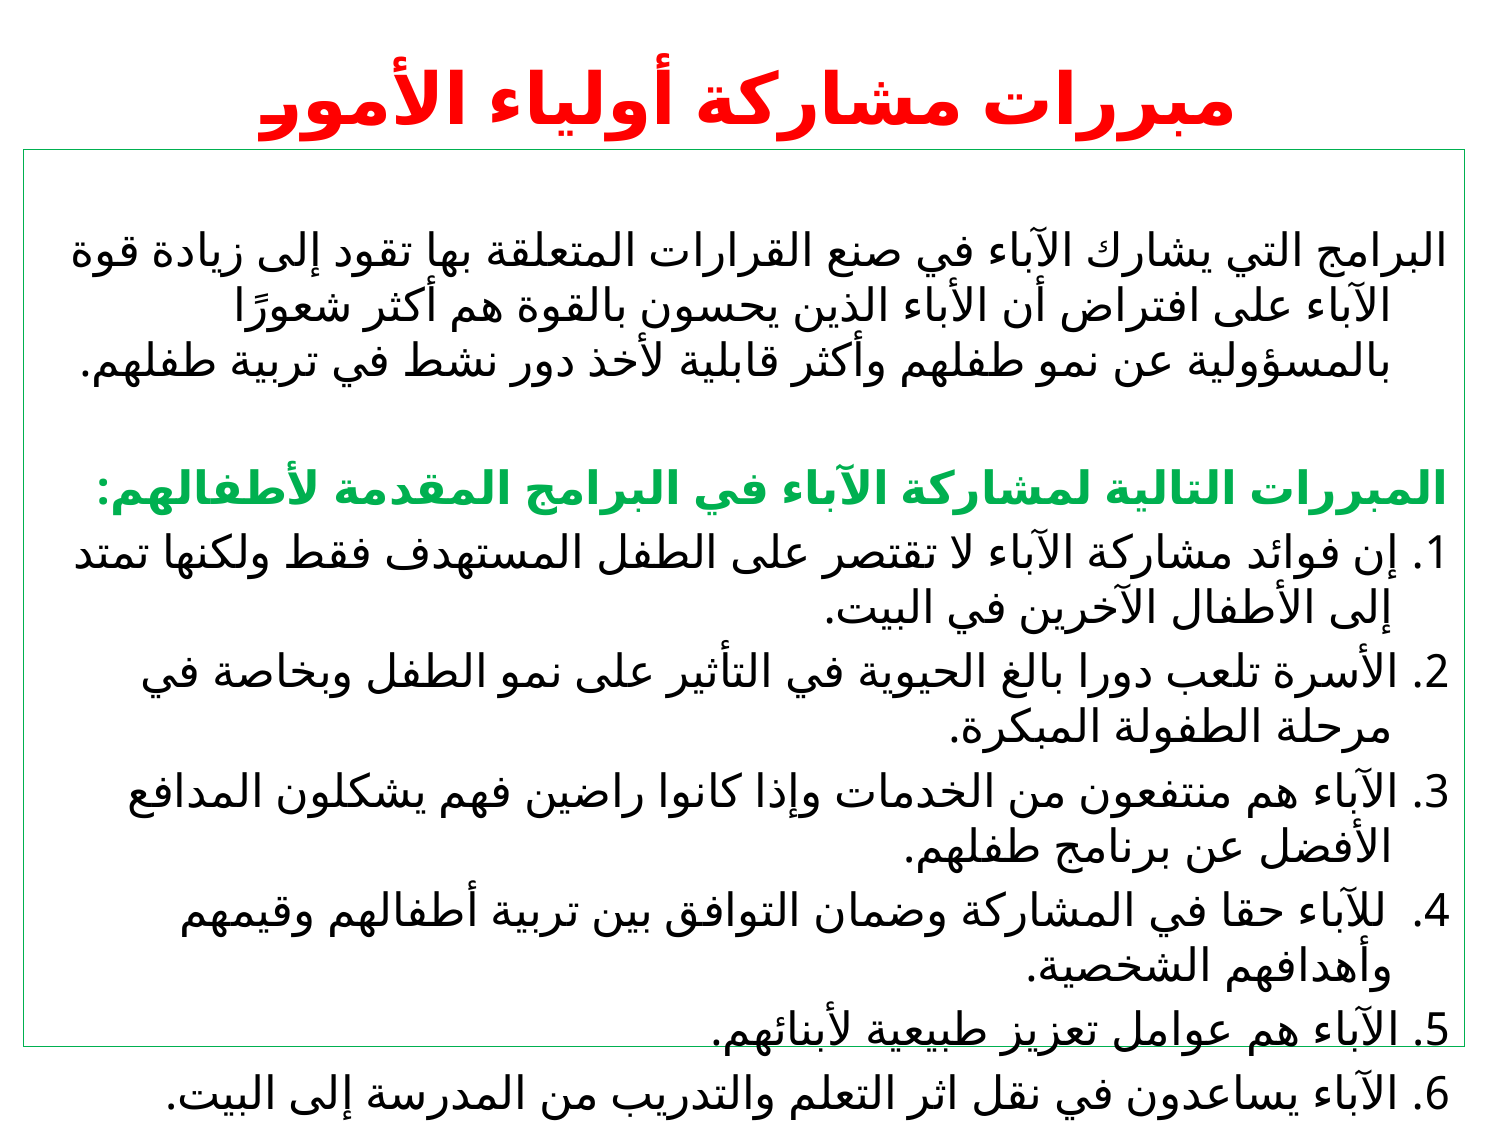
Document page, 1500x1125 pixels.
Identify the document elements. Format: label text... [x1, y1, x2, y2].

title مبررات مشاركة أولياء الأمور [75, 45, 1425, 149]
list البرامج التي يشارك الآباء في صنع القرارات المتعلقة بها تقود إلى زيادة قوة الآباء على افتراض أن الأباء الذين يحسون بالقوة هم أكثر شعورًا بالمسؤولية عن نمو طفلهم وأكثر قابلية لأخذ دور نشط في تربية طفلهم. المبررات التالية لمشاركة الآباء في البرامج المقدمة لأطفالهم: 1. إن فوائد مشاركة الآباء لا تقتصر على الطفل المستهدف فقط ولكنها تمتد إلى الأطفال الآخرين في البيت. 2. الأسرة تلعب دورا بالغ الحيوية في التأثير على نمو الطفل وبخاصة في مرحلة الطفولة المبكرة. 3. الآباء هم منتفعون من الخدمات وإذا كانوا راضين فهم يشكلون المدافع الأفضل عن برنامج طفلهم. 4. للآباء حقا في المشاركة وضمان التوافق بين تربية أطفالهم وقيمهم وأهدافهم الشخصية. 5. الآباء هم عوامل تعزيز طبيعية لأبنائهم. 6. الآباء يساعدون في نقل اثر التعلم والتدريب من المدرسة إلى البيت. [23, 149, 1465, 1047]
